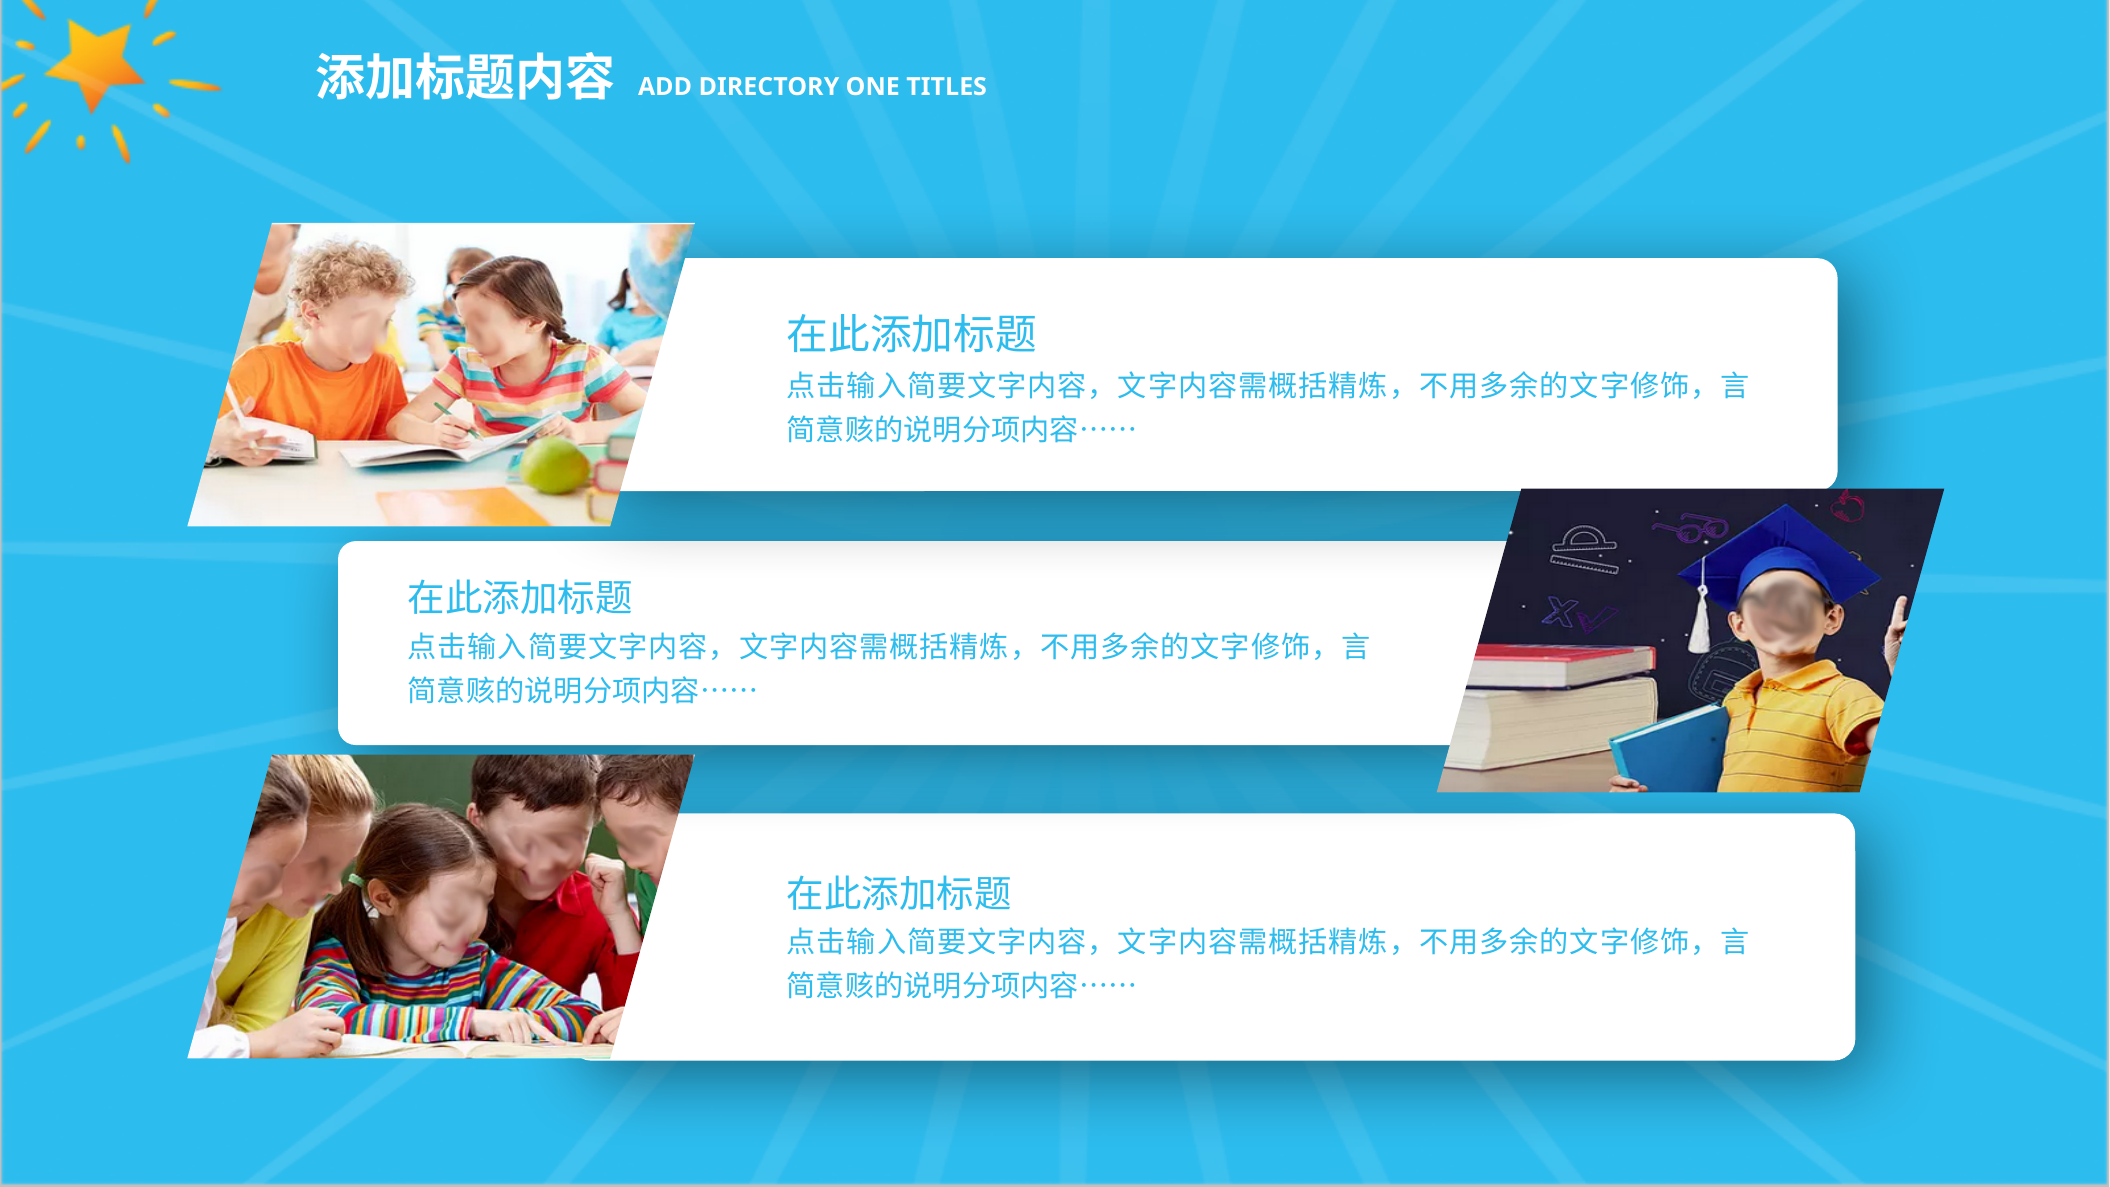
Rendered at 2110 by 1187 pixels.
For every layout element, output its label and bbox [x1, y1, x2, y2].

picture [0, 0, 2110, 1187]
text_box [187, 222, 1945, 1059]
